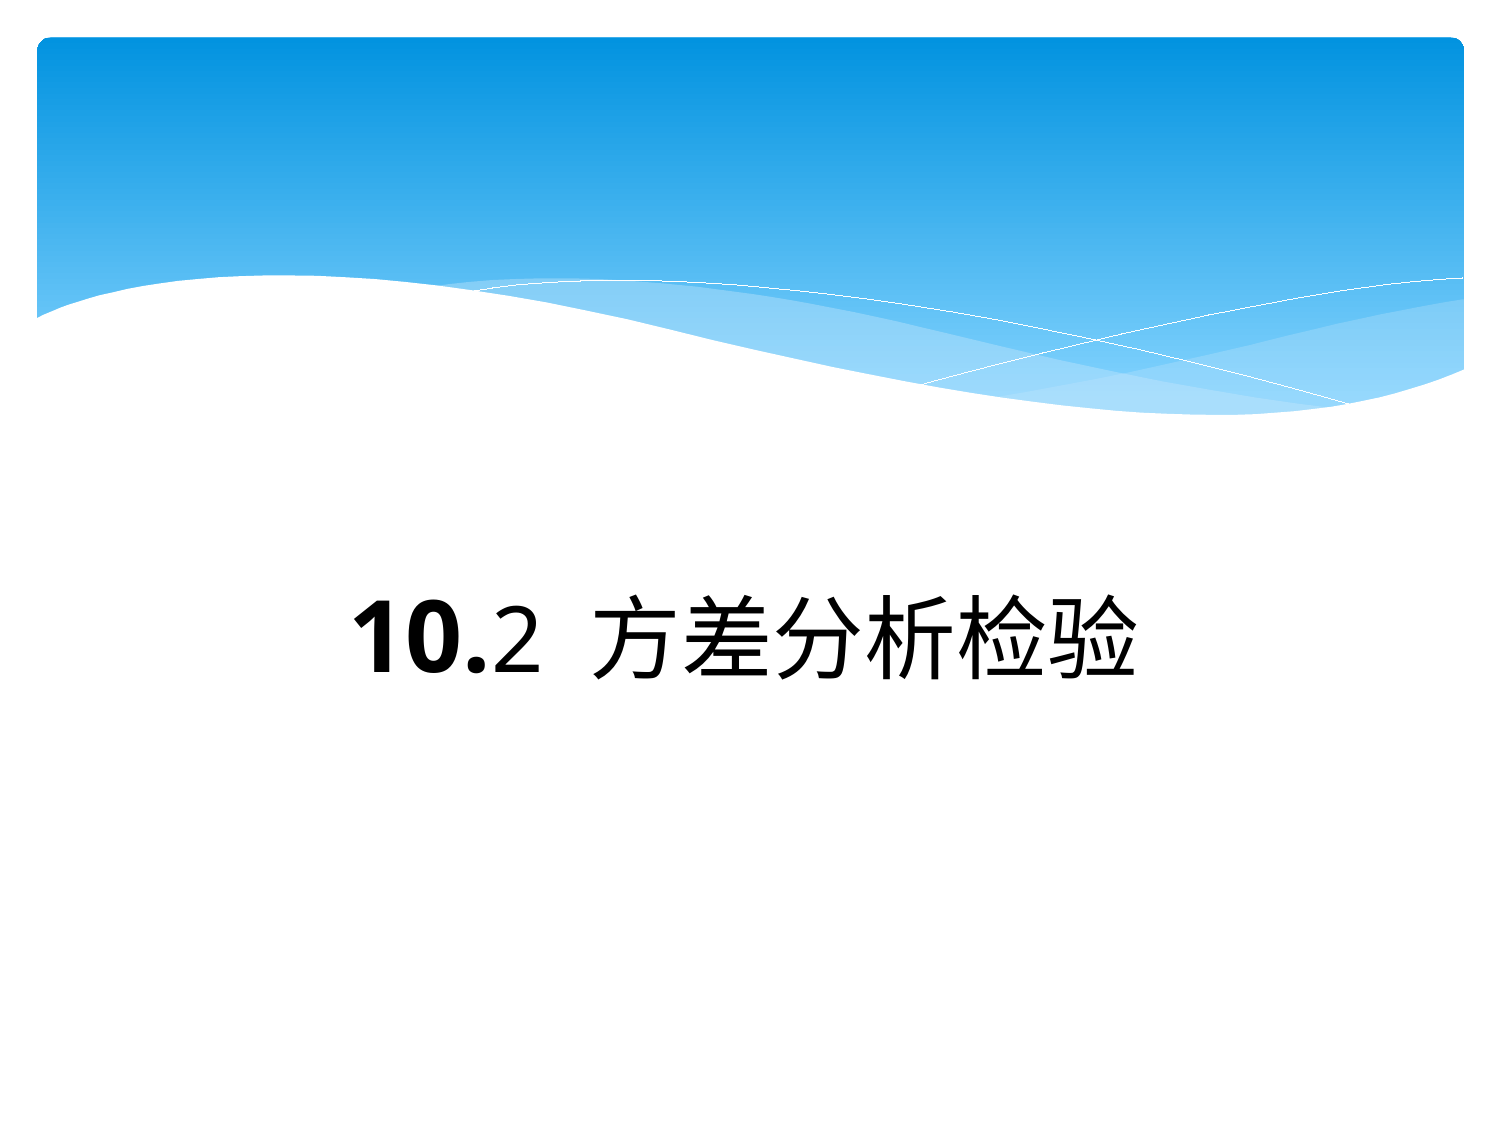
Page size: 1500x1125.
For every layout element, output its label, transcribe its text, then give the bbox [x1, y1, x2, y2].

list 10.2 方差分析检验 [100, 349, 1388, 916]
